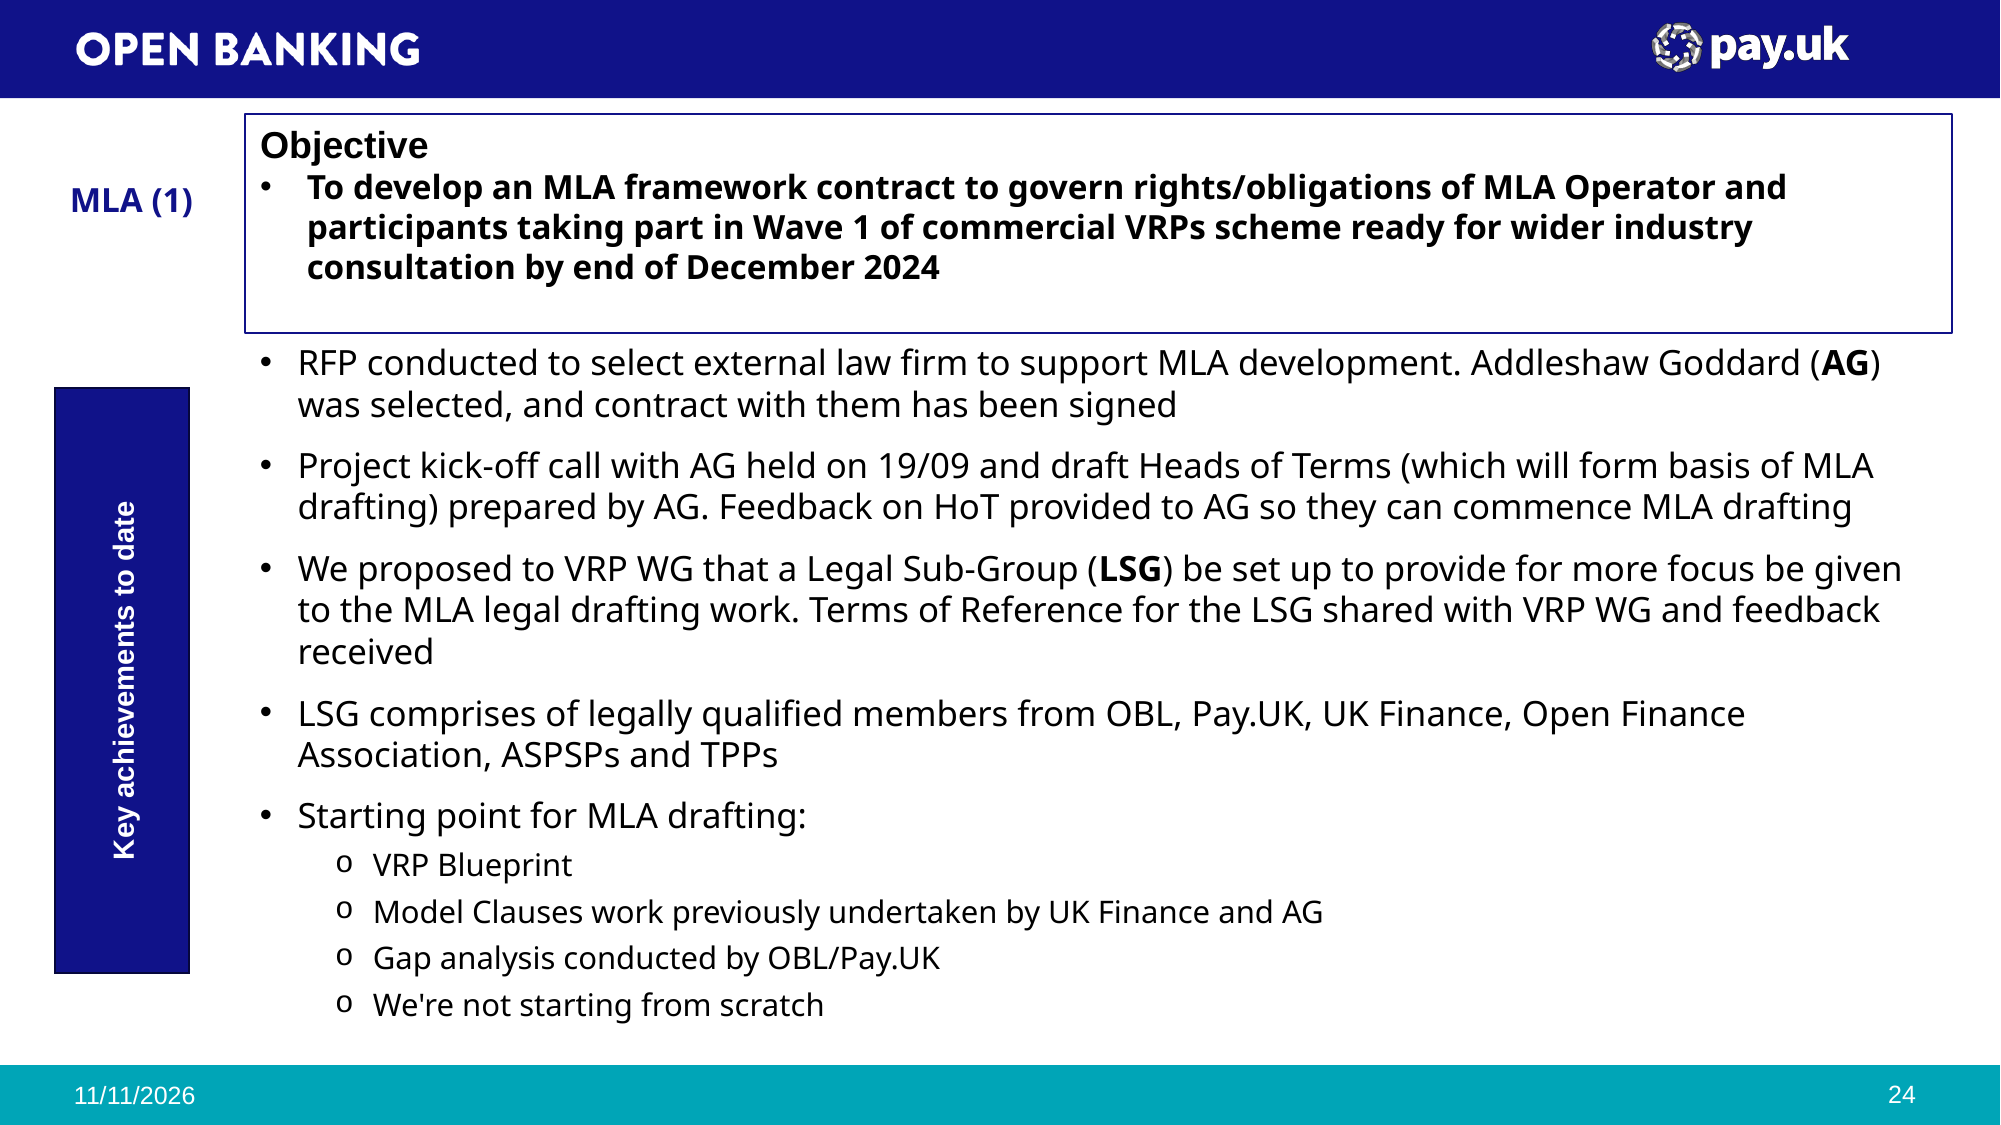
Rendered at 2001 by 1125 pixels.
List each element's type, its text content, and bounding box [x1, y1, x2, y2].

picture [43, 0, 452, 99]
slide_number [59, 1065, 509, 1125]
text_box Objective To develop an MLA framework contract to govern rights/obligations of MLA Operator and participants taking part in Wave 1 of commercial VRPs scheme ready for wider industry consultation by end of December 2024 [245, 113, 1952, 334]
slide_number 24 [1412, 1064, 1932, 1124]
picture [1644, 11, 1856, 77]
list RFP conducted to select external law firm to support MLA development. Addleshaw Goddard (AG) was selected, and contract with them has been signed Project kick-off call with AG held on 19/09 and draft Heads of Terms (which will form basis of MLA drafting) prepared by AG. Feedback on HoT provided to AG so they can commence MLA drafting We proposed to VRP WG that a Legal Sub-Group (LSG) be set up to provide for more focus be given to the MLA legal drafting work. Terms of Reference for the LSG shared with VRP WG and feedback received LSG comprises of legally qualified members from OBL, Pay.UK, UK Finance, Open Finance Association, ASPSPs and TPPs Starting point for MLA drafting: VRP Blueprint Model Clauses work previously undertaken by UK Finance and AG Gap analysis conducted by OBL/Pay.UK We're not starting from scratch [244, 334, 1951, 1036]
text_box Key achievements to date [54, 387, 190, 974]
title MLA (1) [54, 176, 322, 453]
